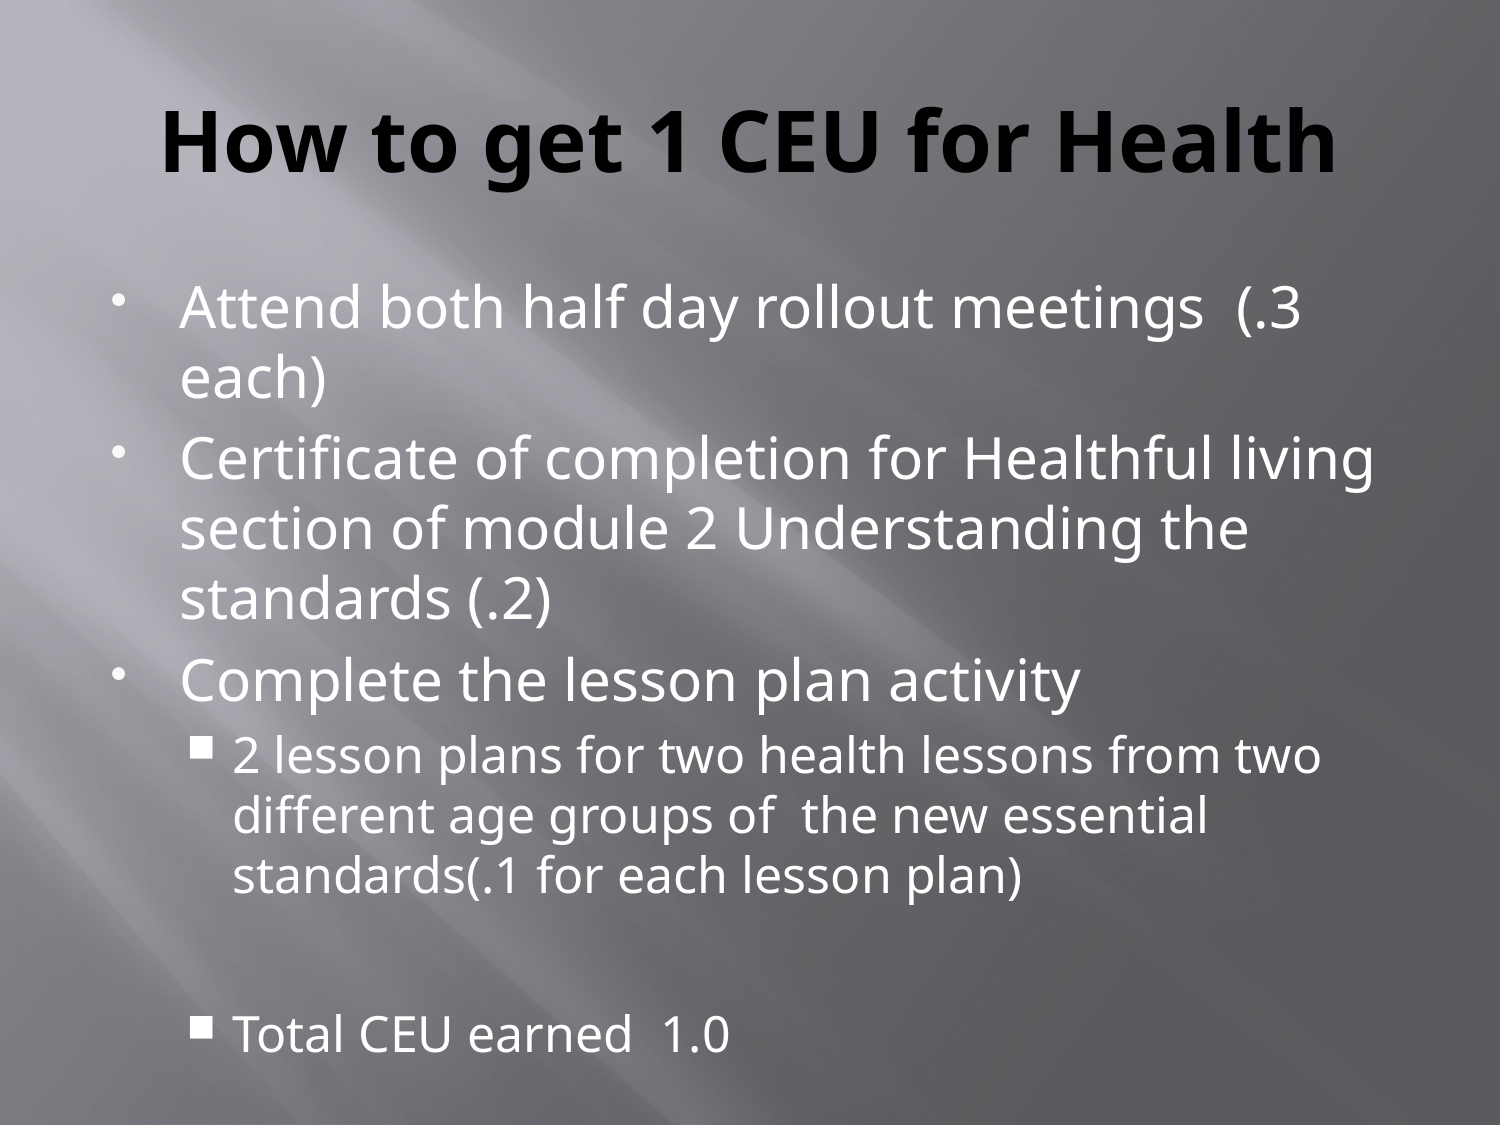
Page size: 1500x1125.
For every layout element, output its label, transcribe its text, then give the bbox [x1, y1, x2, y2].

list Attend both half day rollout meetings (.3 each) Certificate of completion for Healthful living section of module 2 Understanding the standards (.2) Complete the lesson plan activity 2 lesson plans for two health lessons from two different age groups of the new essential standards(.1 for each lesson plan) Total CEU earned 1.0 [75, 262, 1425, 1035]
title How to get 1 CEU for Health [75, 45, 1425, 233]
